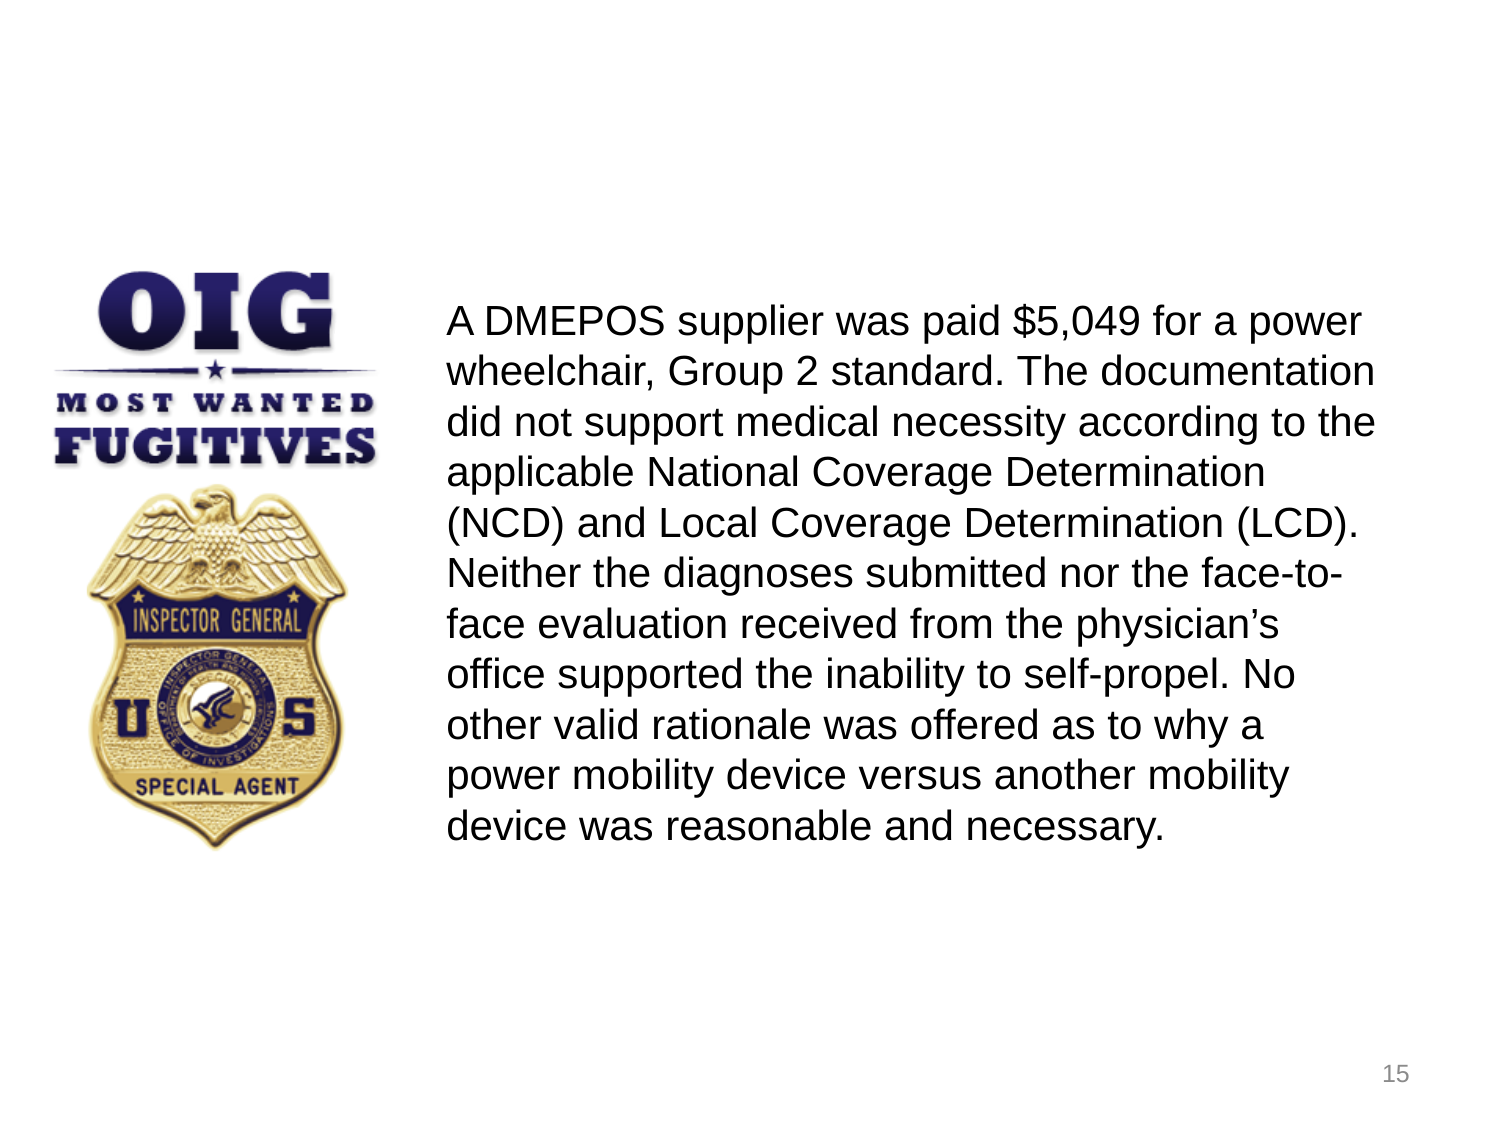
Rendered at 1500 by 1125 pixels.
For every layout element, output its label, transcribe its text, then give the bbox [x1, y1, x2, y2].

picture [43, 262, 388, 859]
slide_number 15 [1074, 1042, 1425, 1103]
title A DMEPOS supplier was paid $5,049 for a power wheelchair, Group 2 standard. The documentation did not support medical necessity according to the applicable National Coverage Determination (NCD) and Local Coverage Determination (LCD). Neither the diagnoses submitted nor the face-to-face evaluation received from the physician’s office supported the inability to self-propel. No other valid rationale was offered as to why a power mobility device versus another mobility device was reasonable and necessary. [431, 285, 1396, 904]
